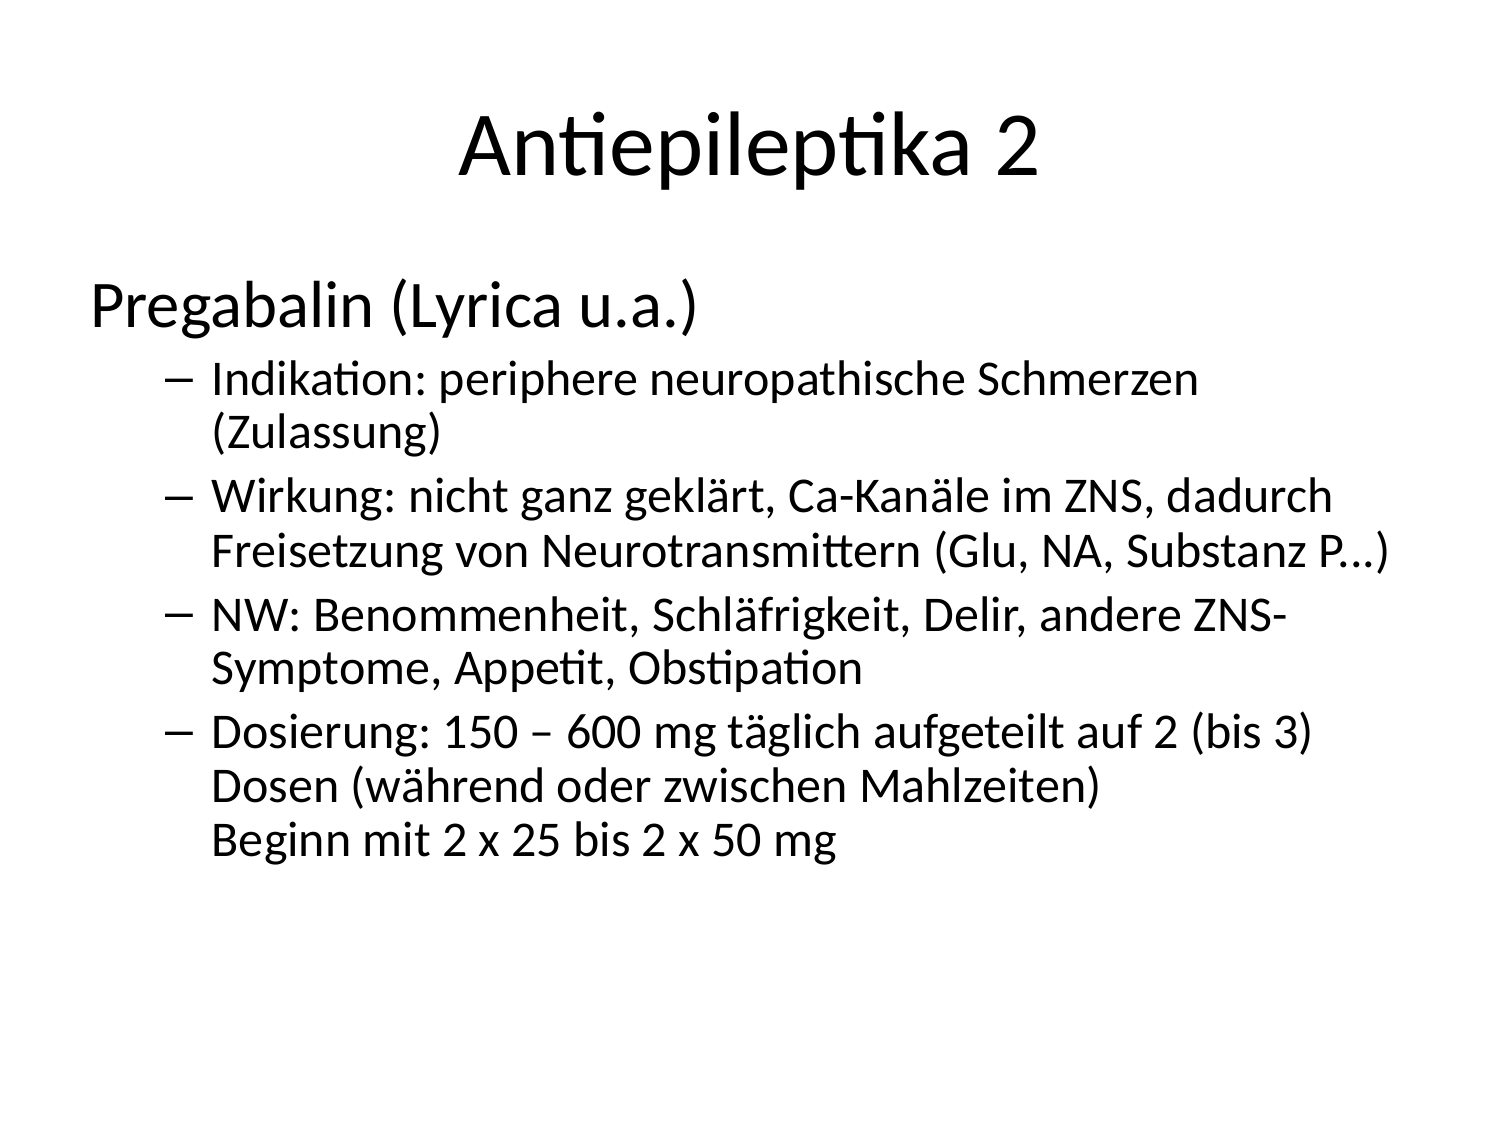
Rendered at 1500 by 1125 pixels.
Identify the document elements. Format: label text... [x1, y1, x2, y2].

list Pregabalin (Lyrica u.a.) Indikation: periphere neuropathische Schmerzen (Zulassung) Wirkung: nicht ganz geklärt, Ca-Kanäle im ZNS, dadurch Freisetzung von Neurotransmittern (Glu, NA, Substanz P...) NW: Benommenheit, Schläfrigkeit, Delir, andere ZNS-Symptome, Appetit, Obstipation Dosierung: 150 – 600 mg täglich aufgeteilt auf 2 (bis 3) Dosen (während oder zwischen Mahlzeiten) Beginn mit 2 x 25 bis 2 x 50 mg [75, 262, 1425, 1005]
title Antiepileptika 2 [75, 45, 1425, 233]
